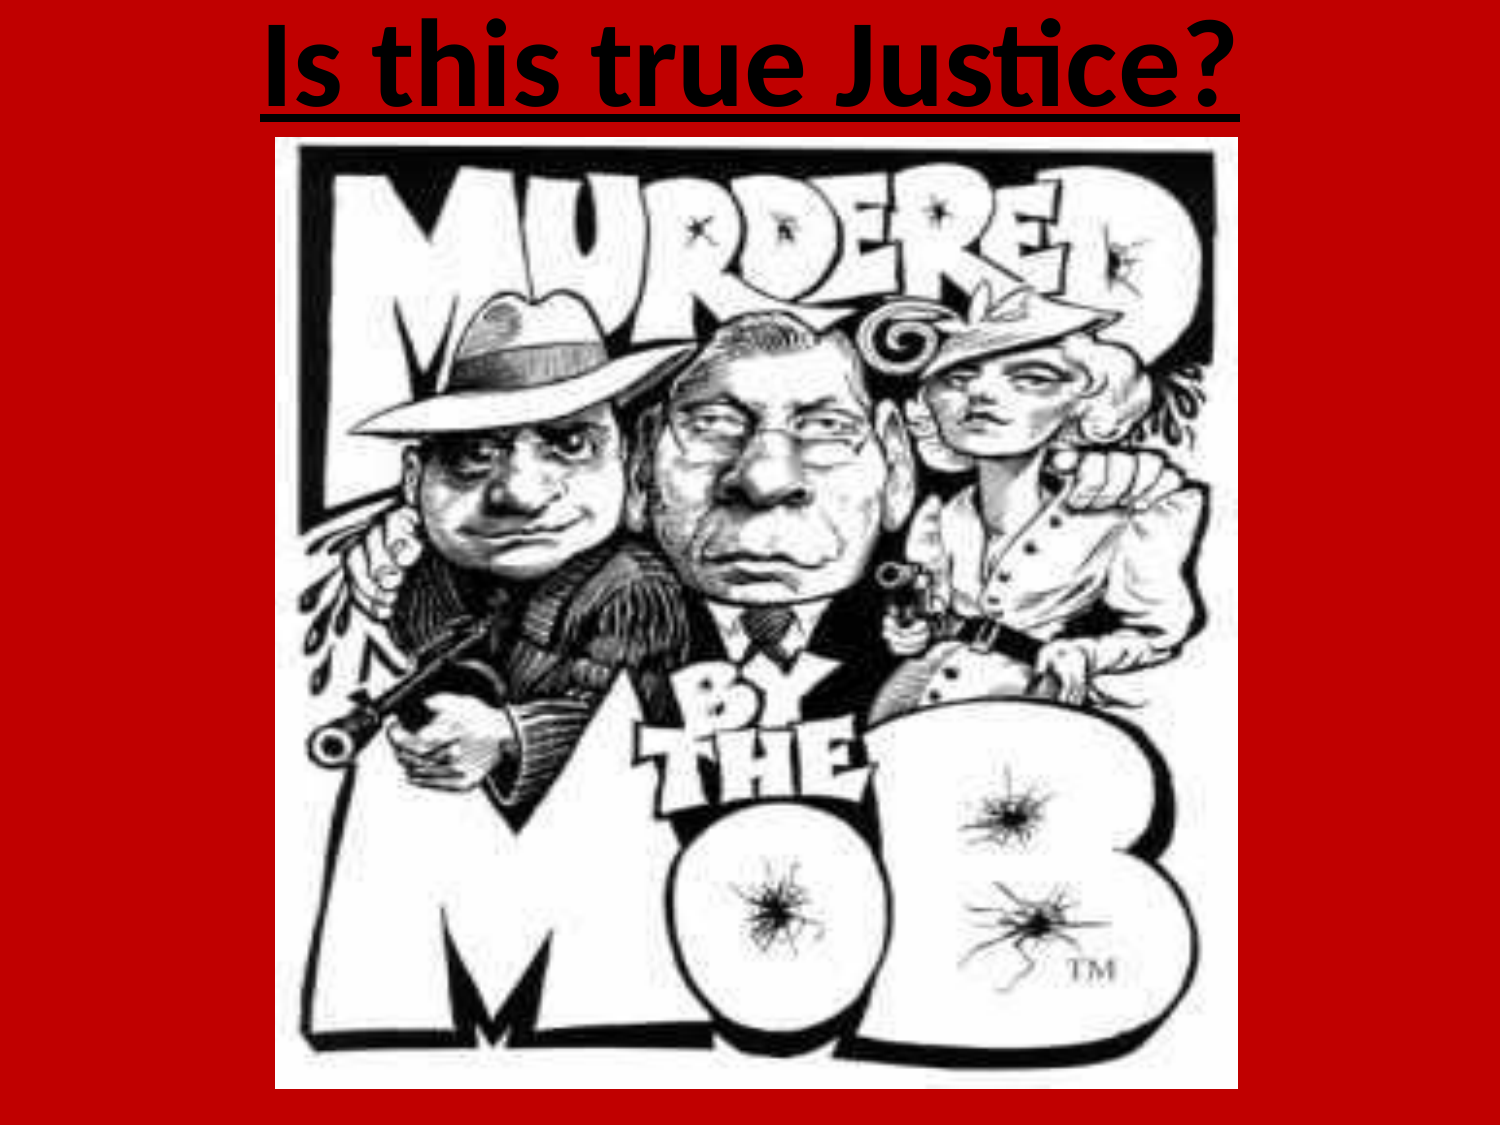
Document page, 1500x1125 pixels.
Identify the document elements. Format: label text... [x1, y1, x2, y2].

picture [274, 137, 1238, 1090]
title Is this true Justice? [75, 0, 1425, 150]
